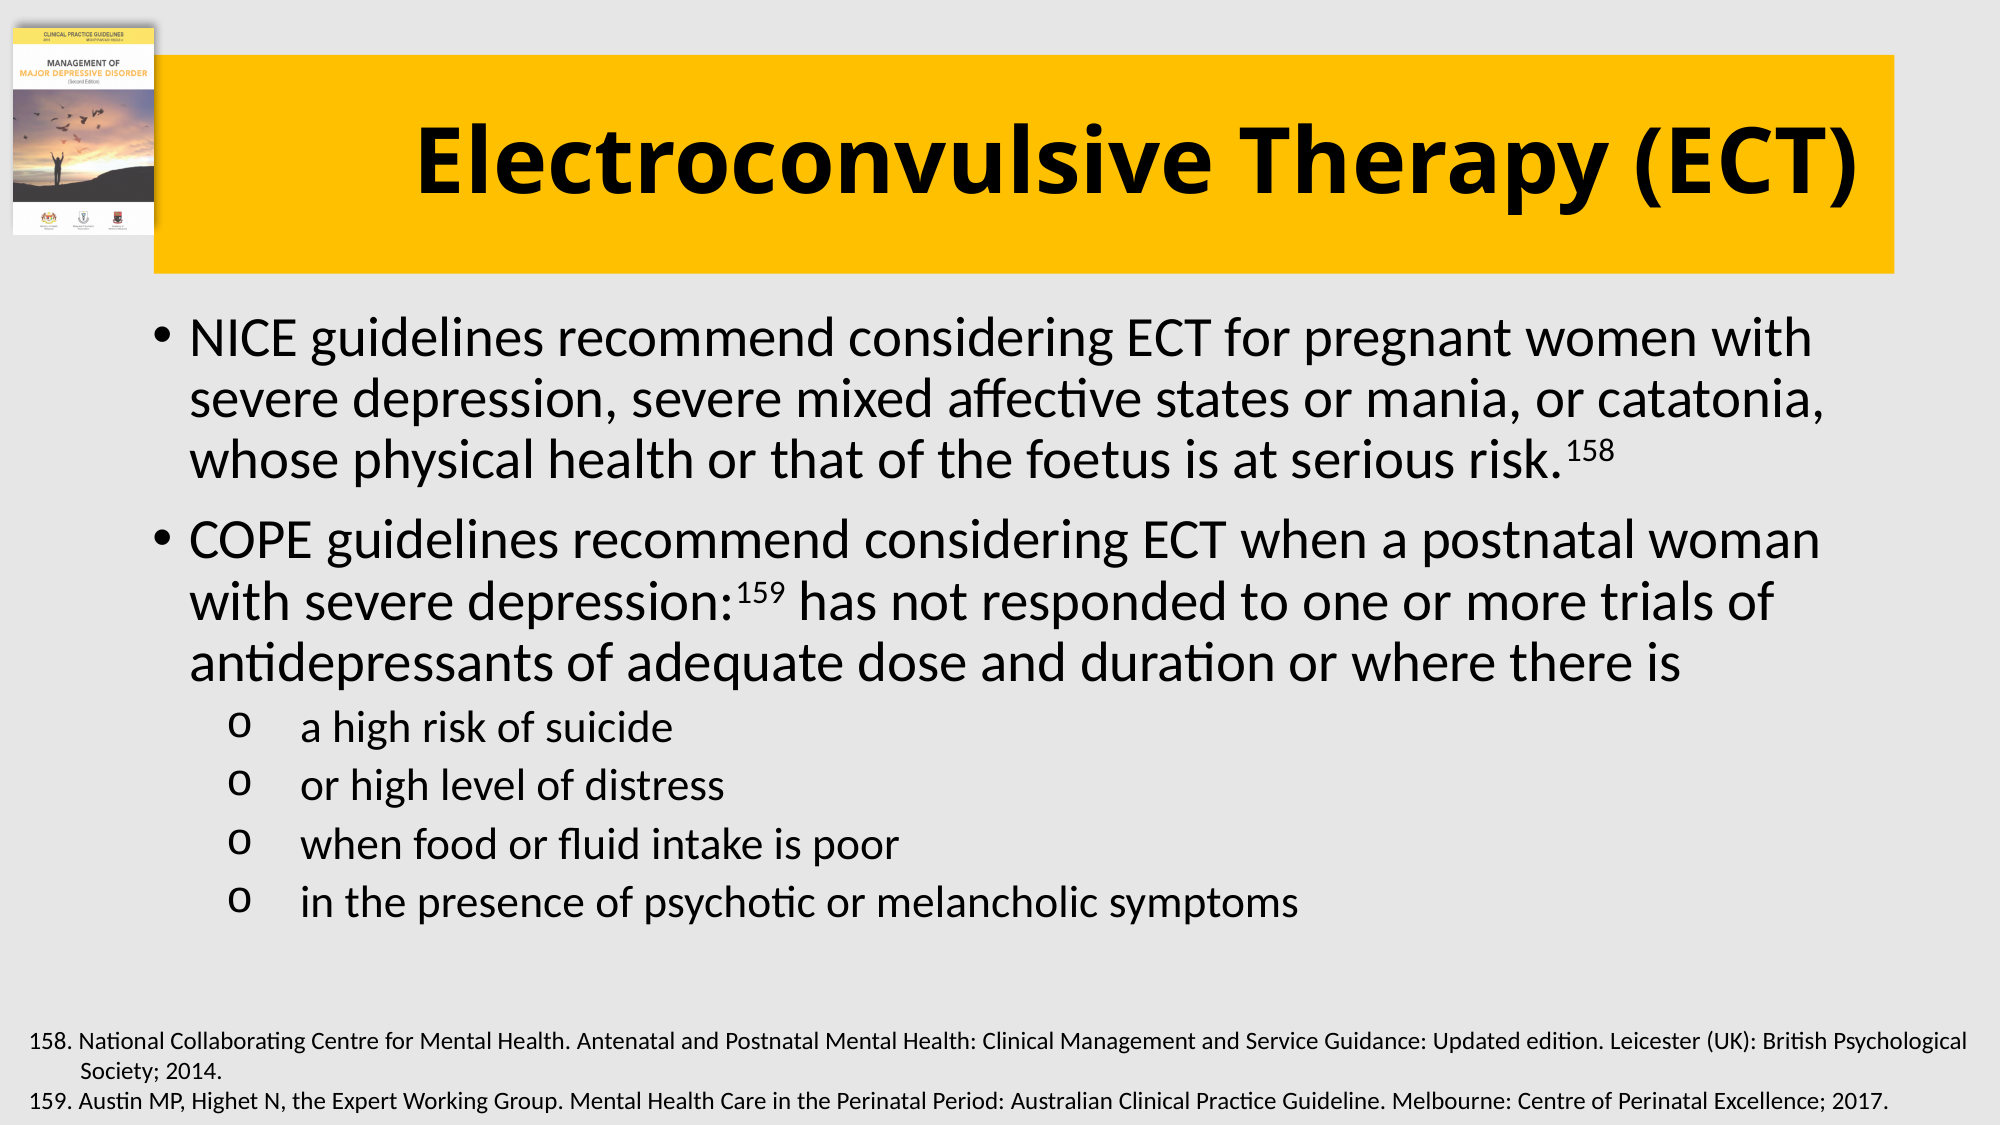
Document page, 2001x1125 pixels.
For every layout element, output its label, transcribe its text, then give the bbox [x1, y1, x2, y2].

picture [13, 28, 154, 235]
text_box 158. National Collaborating Centre for Mental Health. Antenatal and Postnatal Mental Health: Clinical Management and Service Guidance: Updated edition. Leicester (UK): British Psychological Society; 2014. 159. Austin MP, Highet N, the Expert Working Group. Mental Health Care in the Perinatal Period: Australian Clinical Practice Guideline. Melbourne: Centre of Perinatal Excellence; 2017. [13, 1016, 1989, 1122]
list NICE guidelines recommend considering ECT for pregnant women with severe depression, severe mixed affective states or mania, or catatonia, whose physical health or that of the foetus is at serious risk.158 COPE guidelines recommend considering ECT when a postnatal woman with severe depression:159 has not responded to one or more trials of antidepressants of adequate dose and duration or where there is a high risk of suicide or high level of distress when food or fluid intake is poor in the presence of psychotic or melancholic symptoms [137, 299, 1863, 1016]
title Electroconvulsive Therapy (ECT) [153, 54, 1895, 274]
